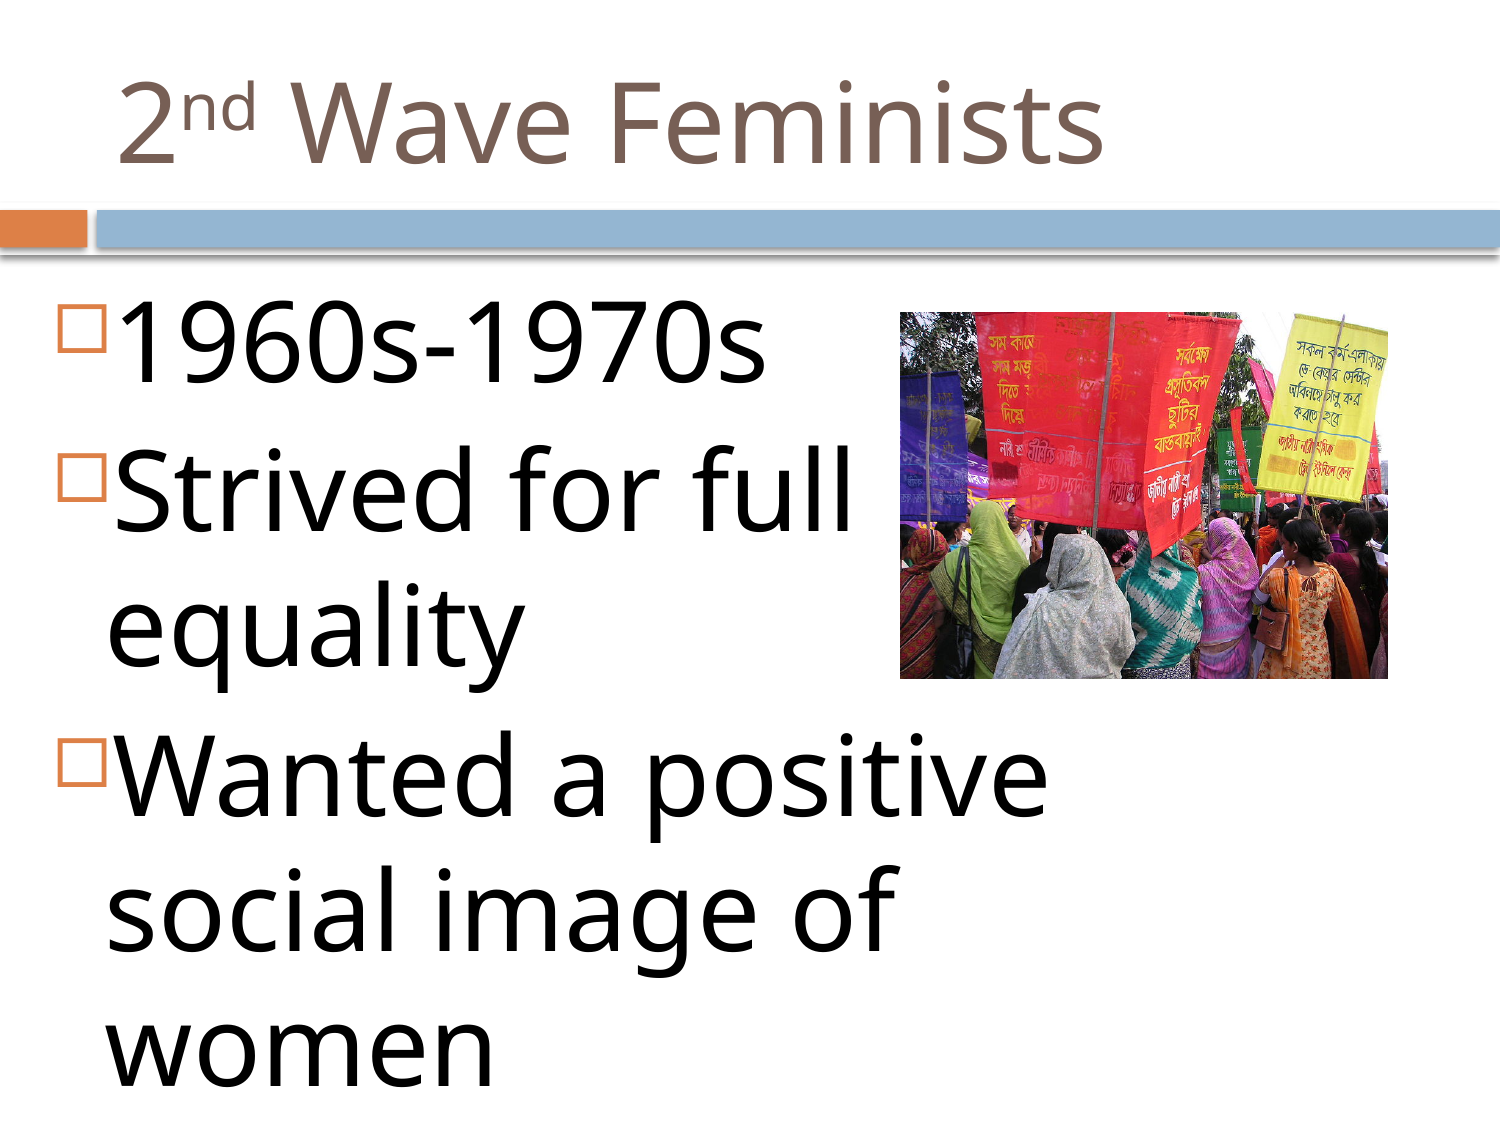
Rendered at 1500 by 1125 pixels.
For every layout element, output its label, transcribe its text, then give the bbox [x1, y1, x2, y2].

picture [899, 312, 1388, 679]
title 2nd Wave Feminists [100, 37, 1438, 200]
list 1960s-1970s Strived for full equality Wanted a positive social image of women [37, 262, 1100, 1075]
